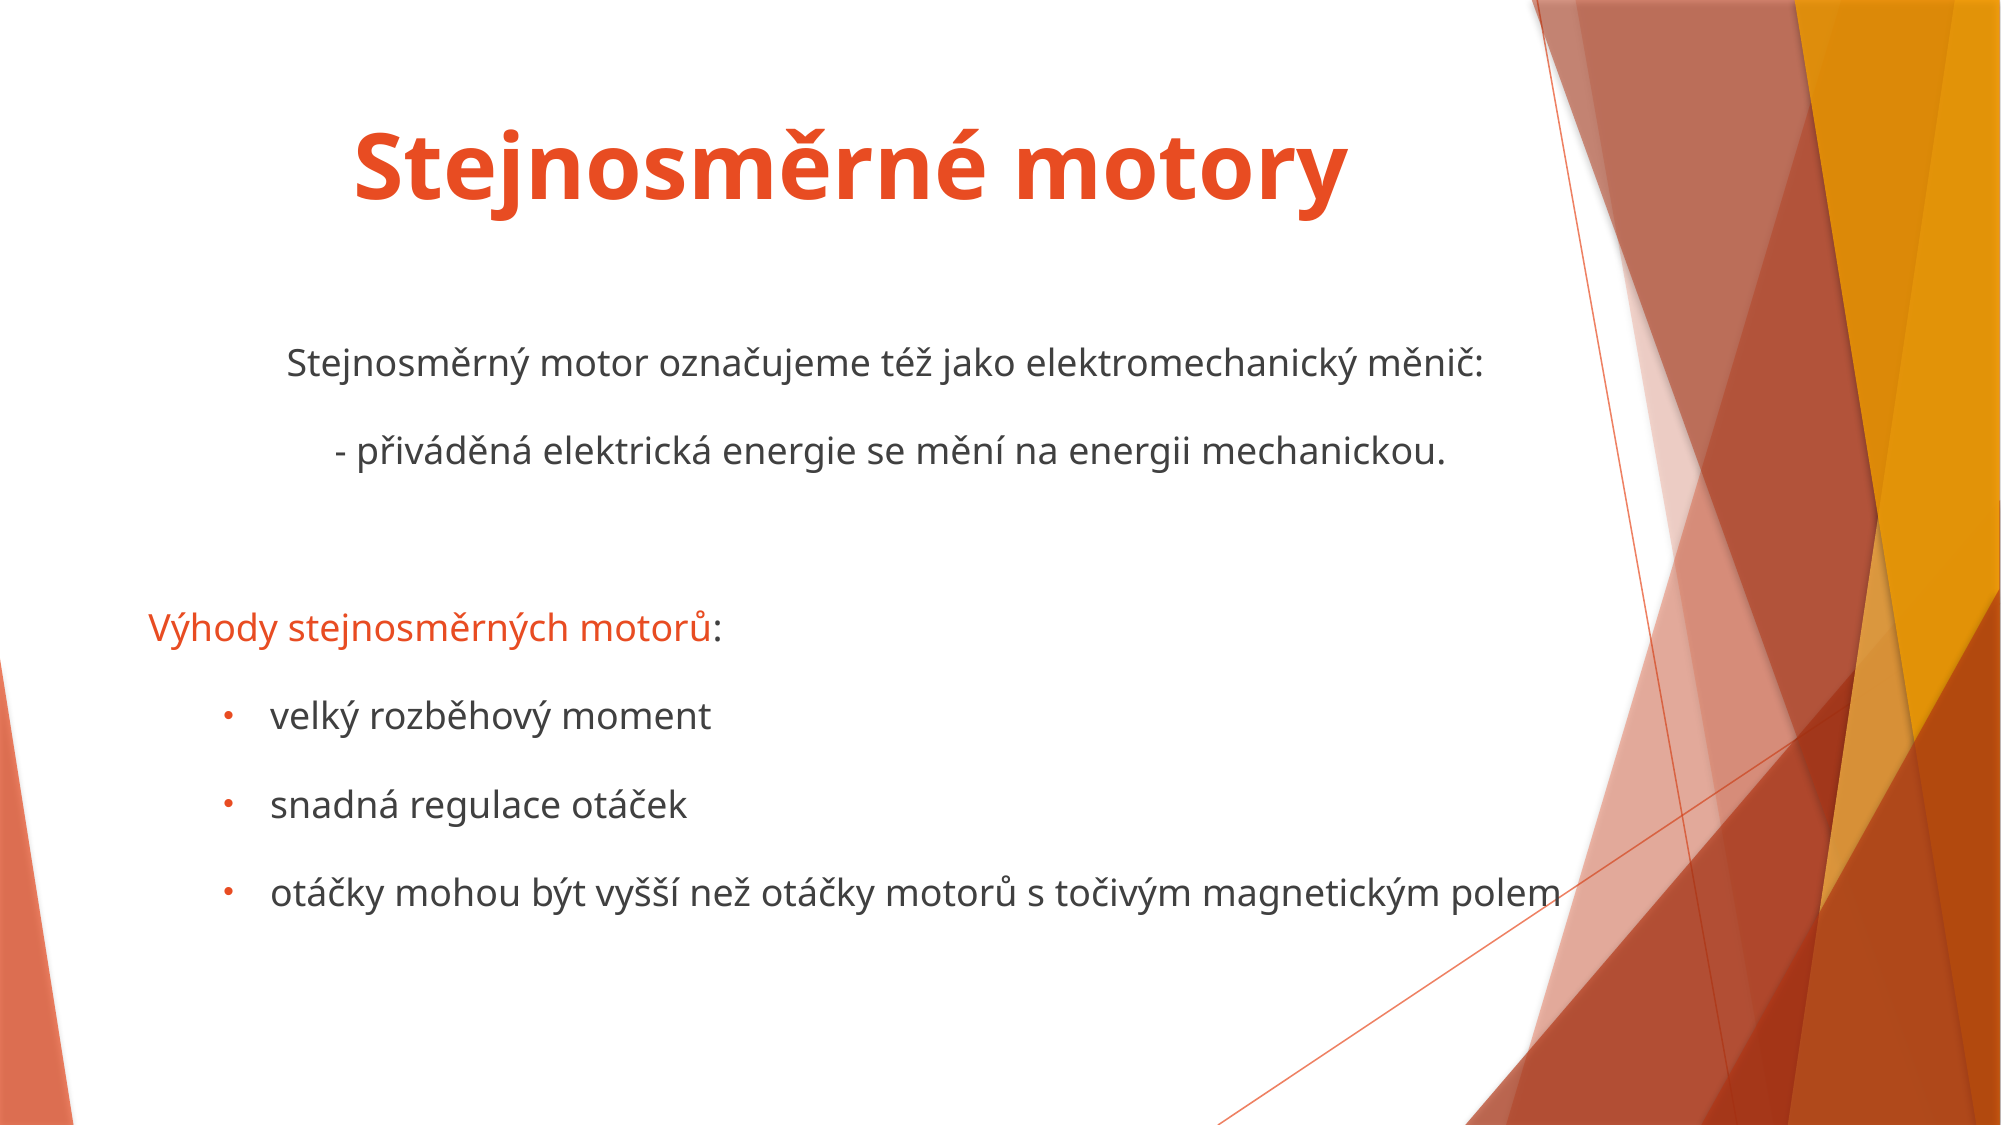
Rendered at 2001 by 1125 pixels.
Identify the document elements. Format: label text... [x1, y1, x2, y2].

title Stejnosměrné motory [146, 29, 1557, 245]
list Stejnosměrný motor označujeme též jako elektromechanický měnič: - přiváděná elektrická energie se mění na energii mechanickou. Výhody stejnosměrných motorů: velký rozběhový moment snadná regulace otáček otáčky mohou být vyšší než otáčky motorů s točivým magnetickým polem [133, 245, 1639, 985]
